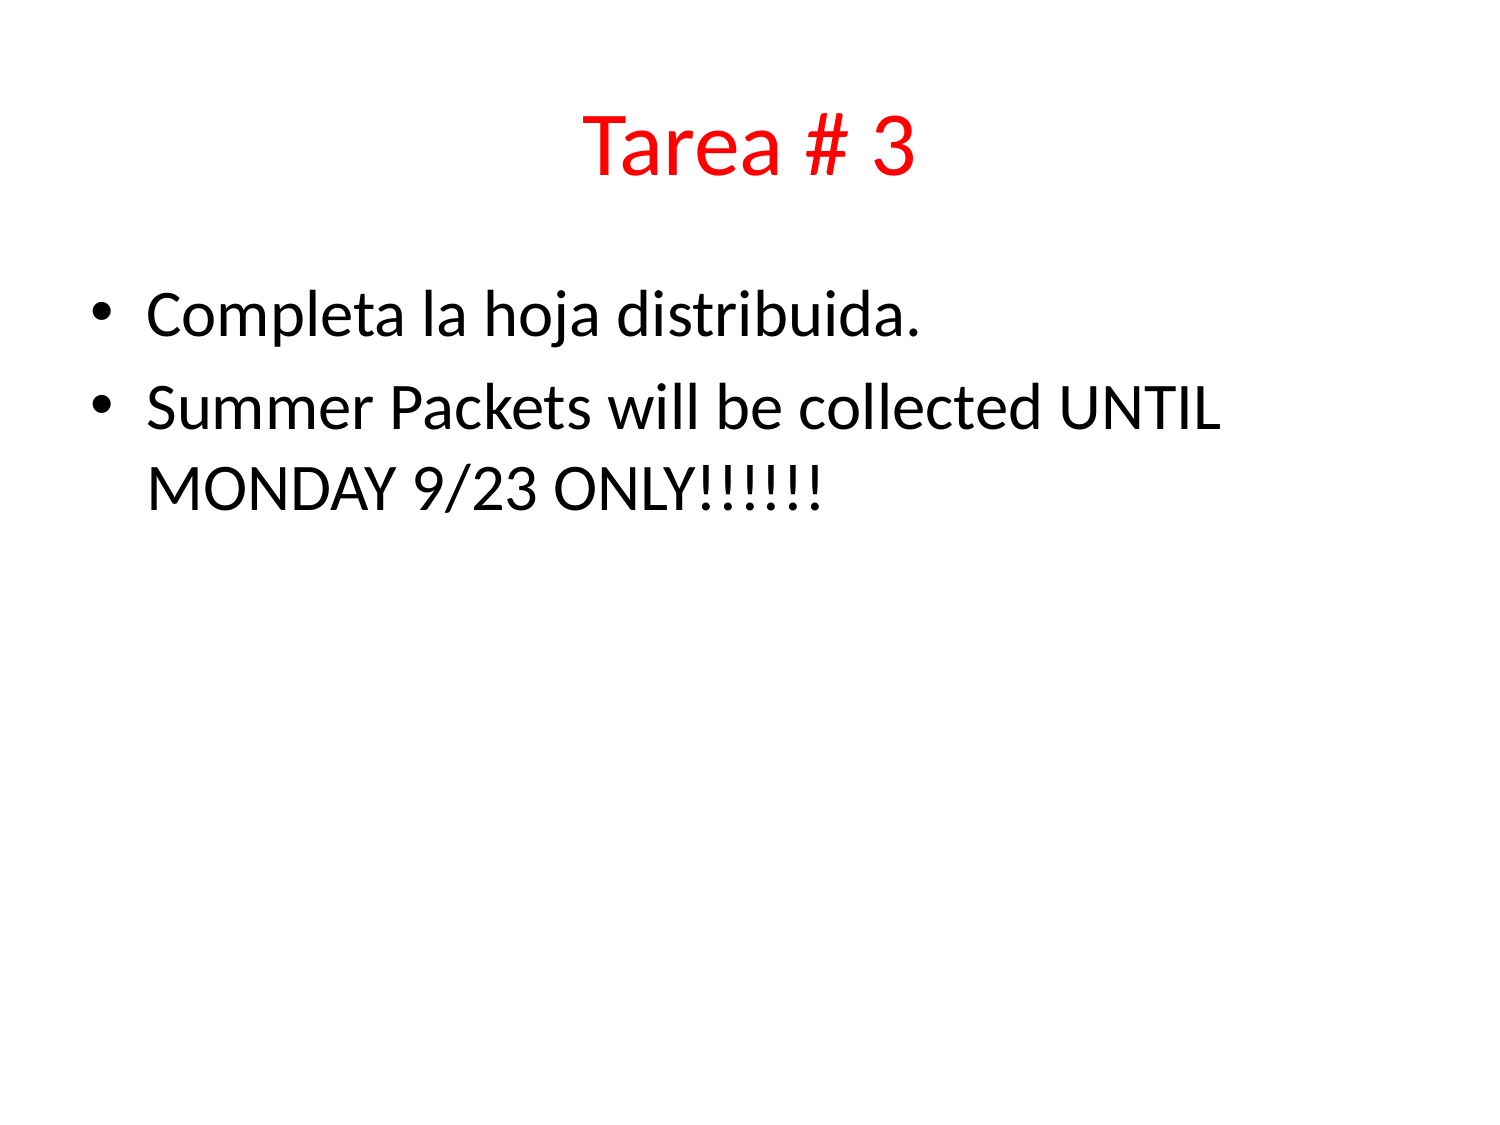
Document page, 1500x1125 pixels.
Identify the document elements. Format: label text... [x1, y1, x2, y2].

title Tarea # 3 [75, 45, 1425, 233]
list Completa la hoja distribuida. Summer Packets will be collected UNTIL MONDAY 9/23 ONLY!!!!!! [75, 262, 1425, 1005]
